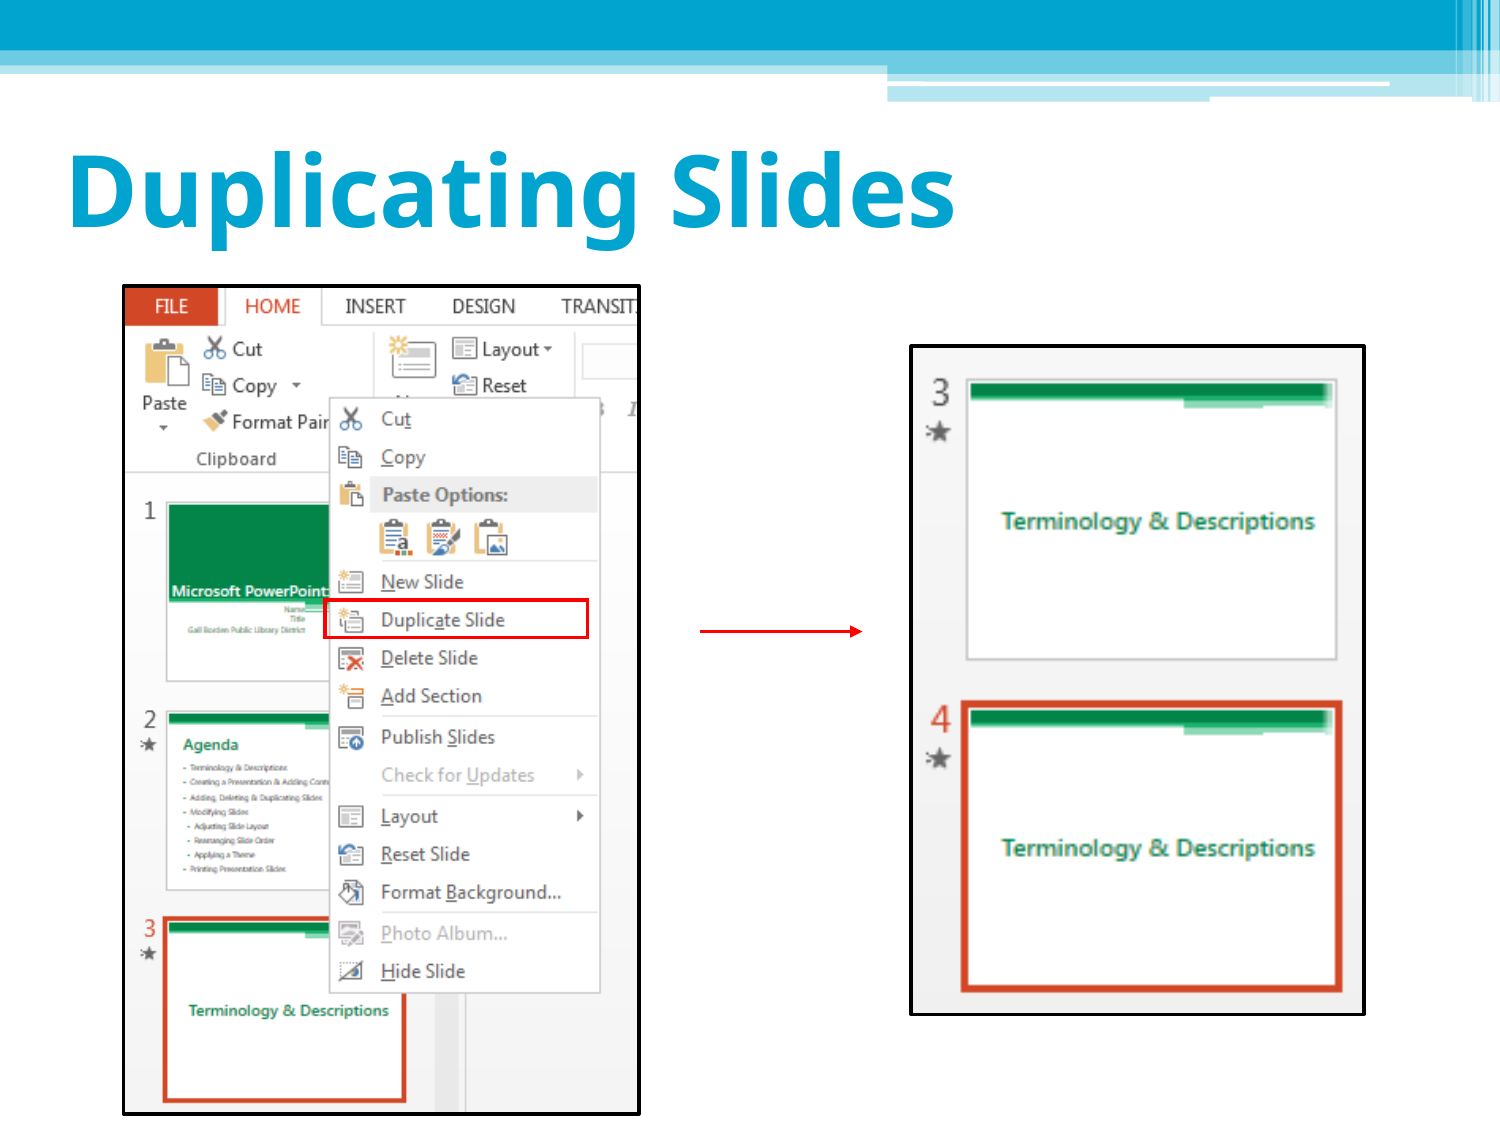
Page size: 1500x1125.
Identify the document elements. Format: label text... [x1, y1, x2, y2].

picture [124, 287, 638, 1113]
picture [912, 347, 1363, 1013]
title Duplicating Slides [50, 99, 1400, 275]
